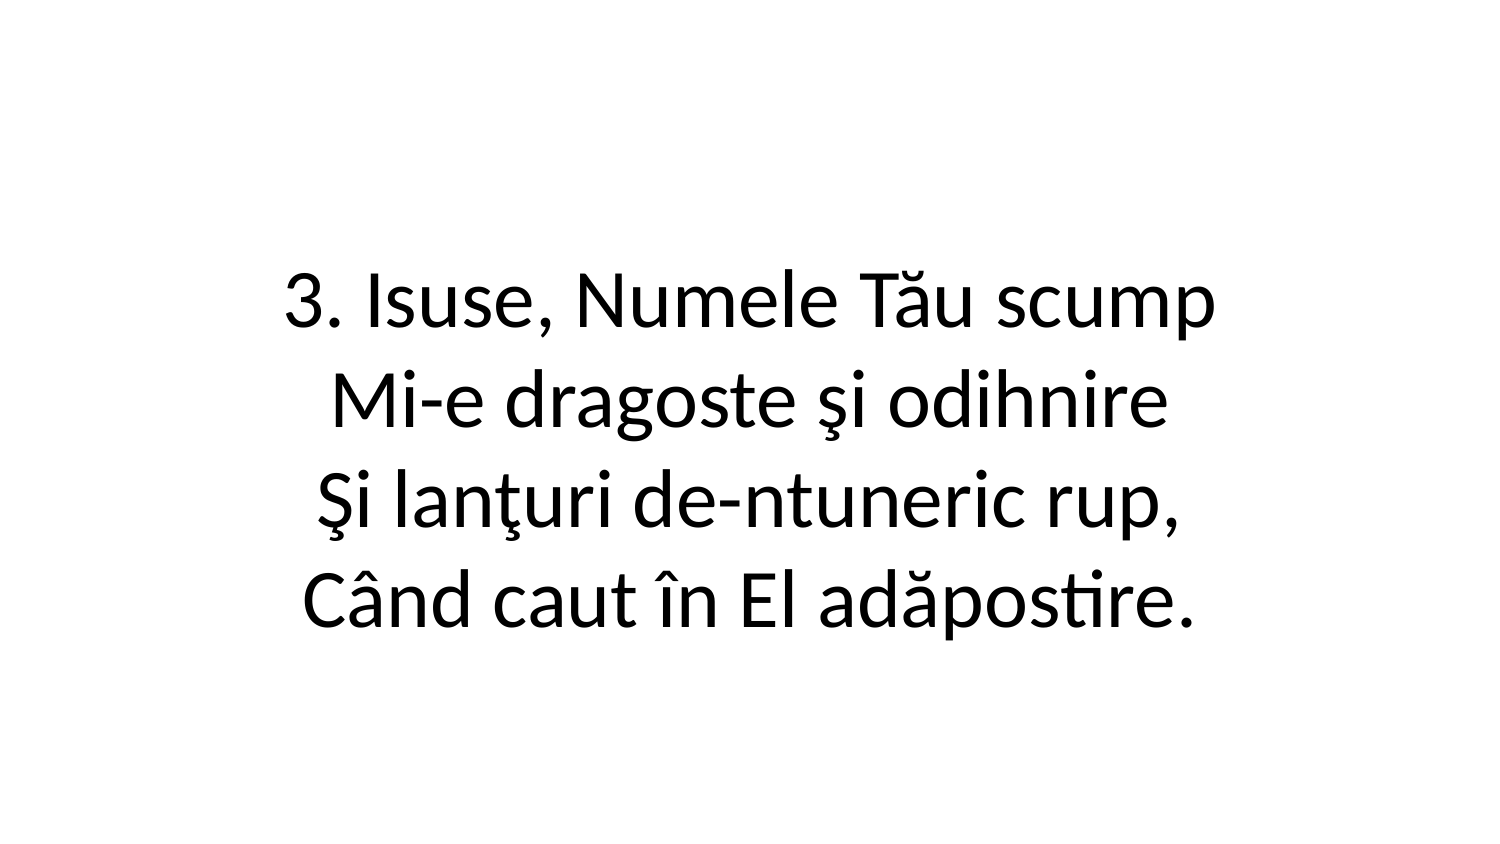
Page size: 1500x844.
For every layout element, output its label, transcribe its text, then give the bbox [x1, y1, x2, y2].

text_box 3. Isuse, Numele Tău scump Mi-e dragoste şi odihnire Şi lanţuri de-ntuneric rup, Când caut în El adăpostire. [267, 192, 1233, 652]
